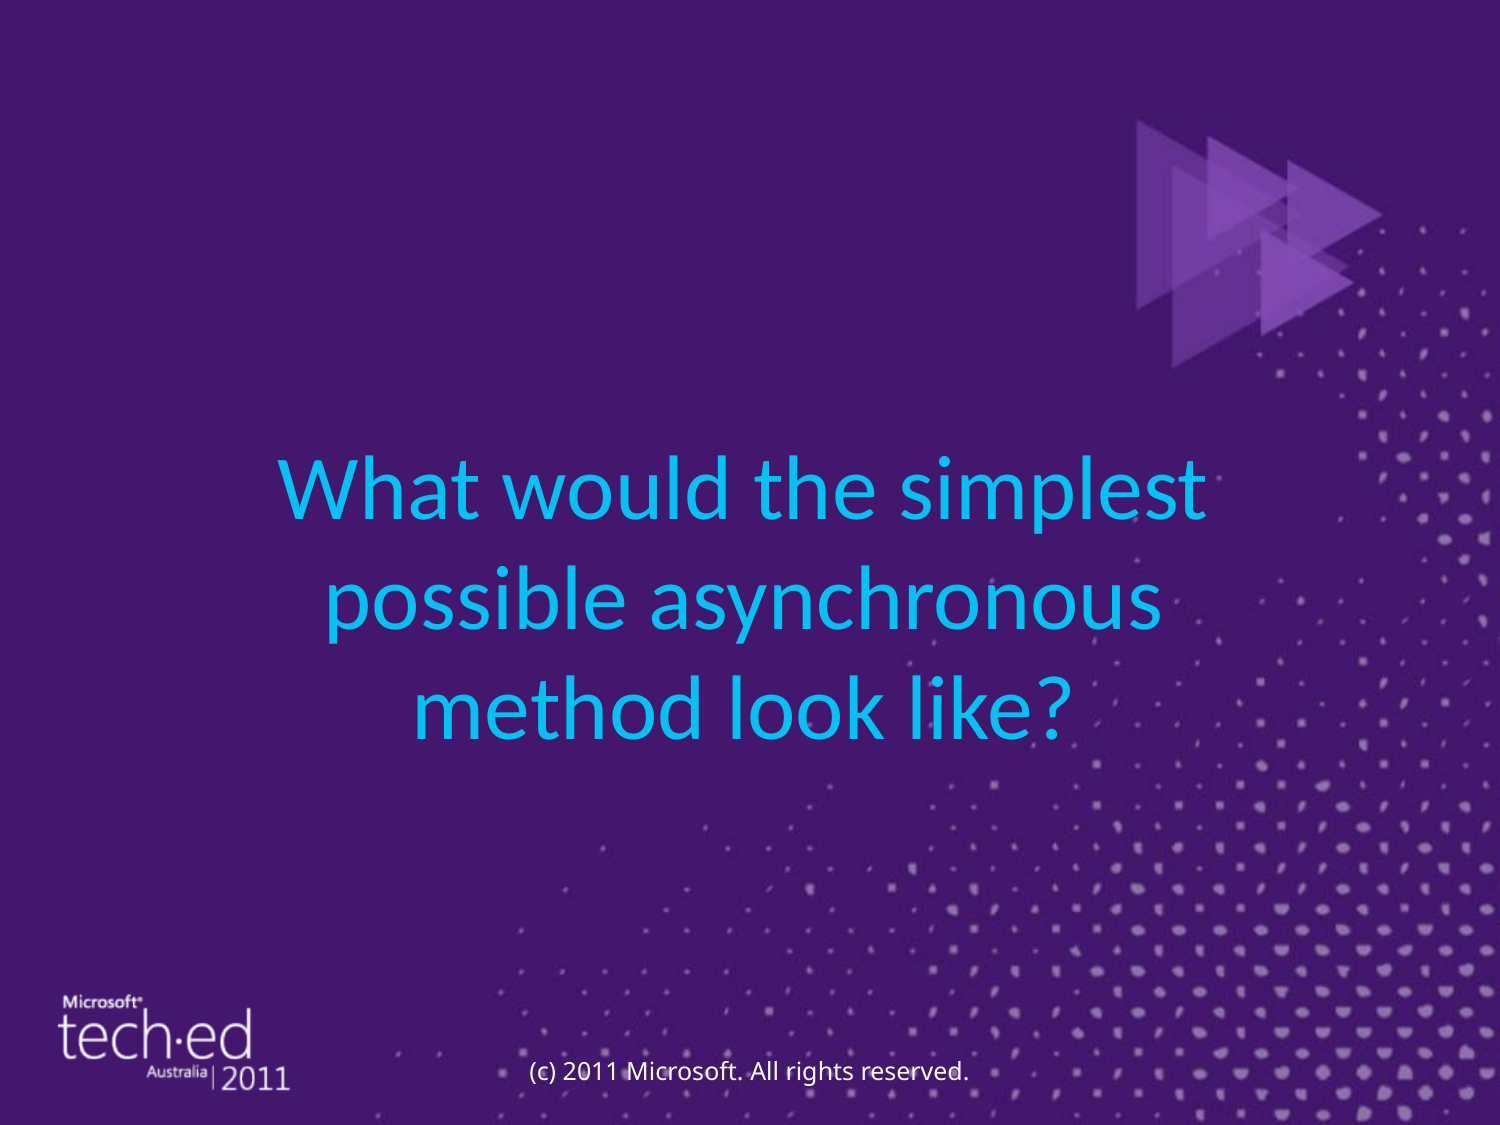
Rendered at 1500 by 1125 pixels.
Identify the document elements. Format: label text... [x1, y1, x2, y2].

picture [0, 0, 1500, 1125]
footer (c) 2011 Microsoft. All rights reserved. [512, 1042, 988, 1103]
text_box What would the simplest possible asynchronous method look like? [218, 420, 1270, 766]
